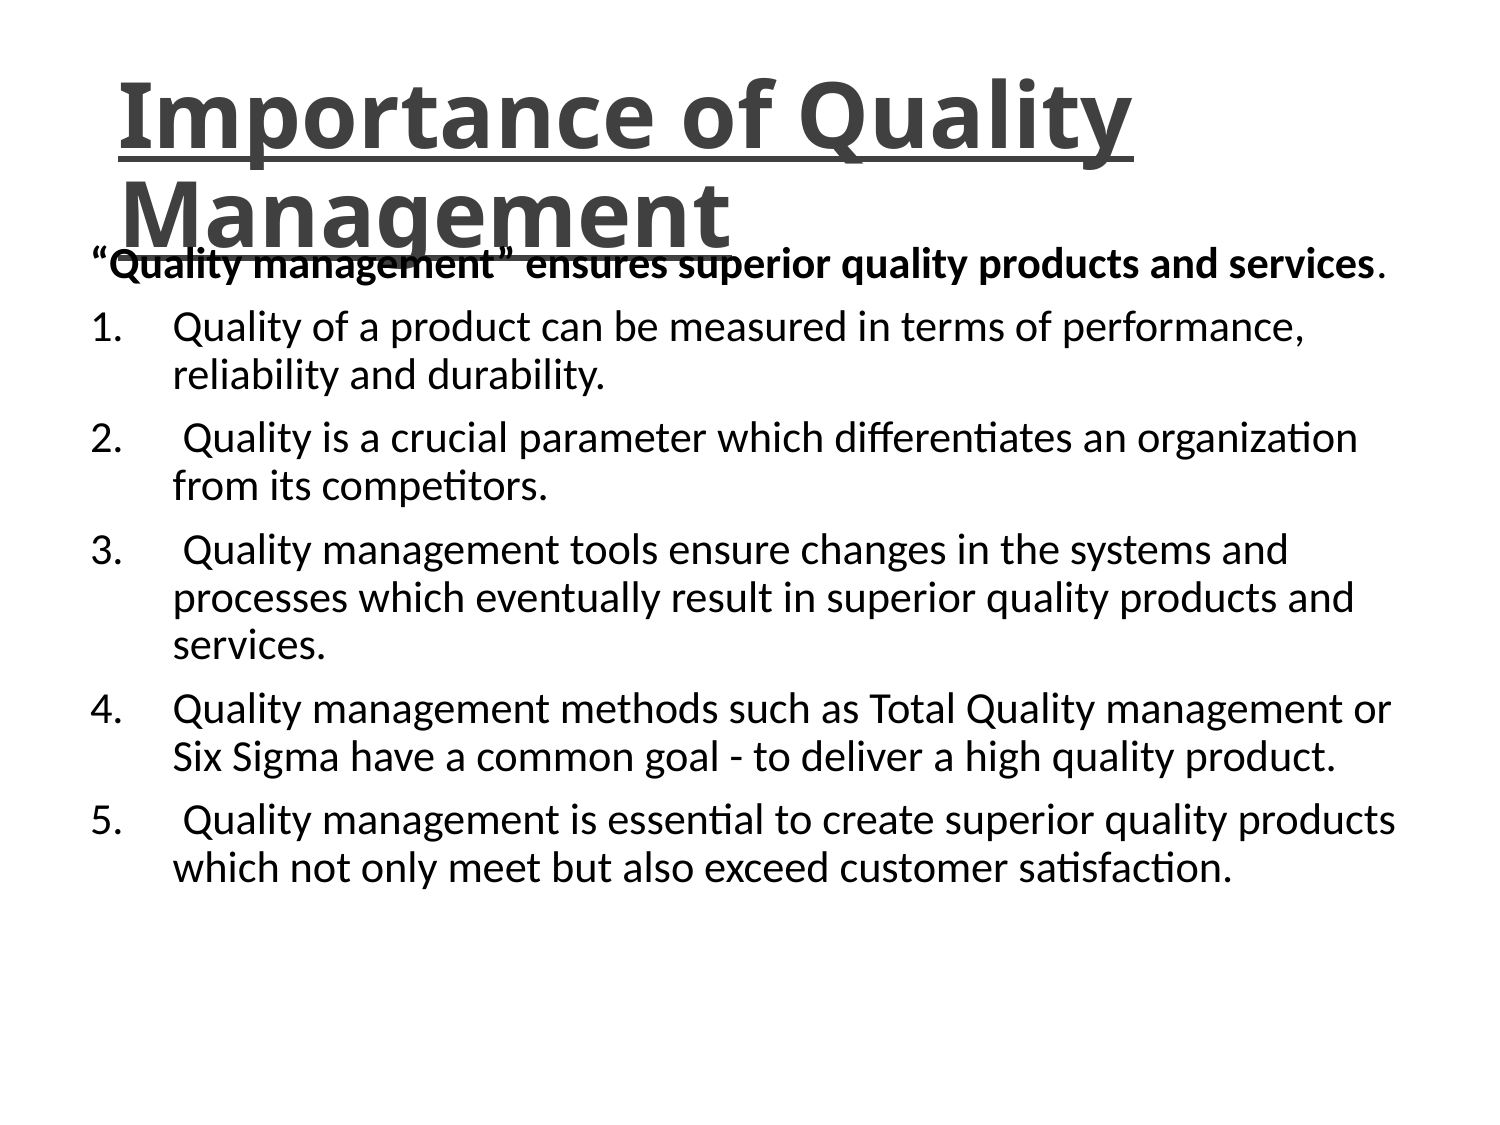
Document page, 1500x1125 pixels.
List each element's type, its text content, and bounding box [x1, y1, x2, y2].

list “Quality management” ensures superior quality products and services. Quality of a product can be measured in terms of performance, reliability and durability. Quality is a crucial parameter which differentiates an organization from its competitors. Quality management tools ensure changes in the systems and processes which eventually result in superior quality products and services. Quality management methods such as Total Quality management or Six Sigma have a common goal - to deliver a high quality product. Quality management is essential to create superior quality products which not only meet but also exceed customer satisfaction. [75, 232, 1425, 975]
title Importance of Quality Management [103, 59, 1397, 232]
